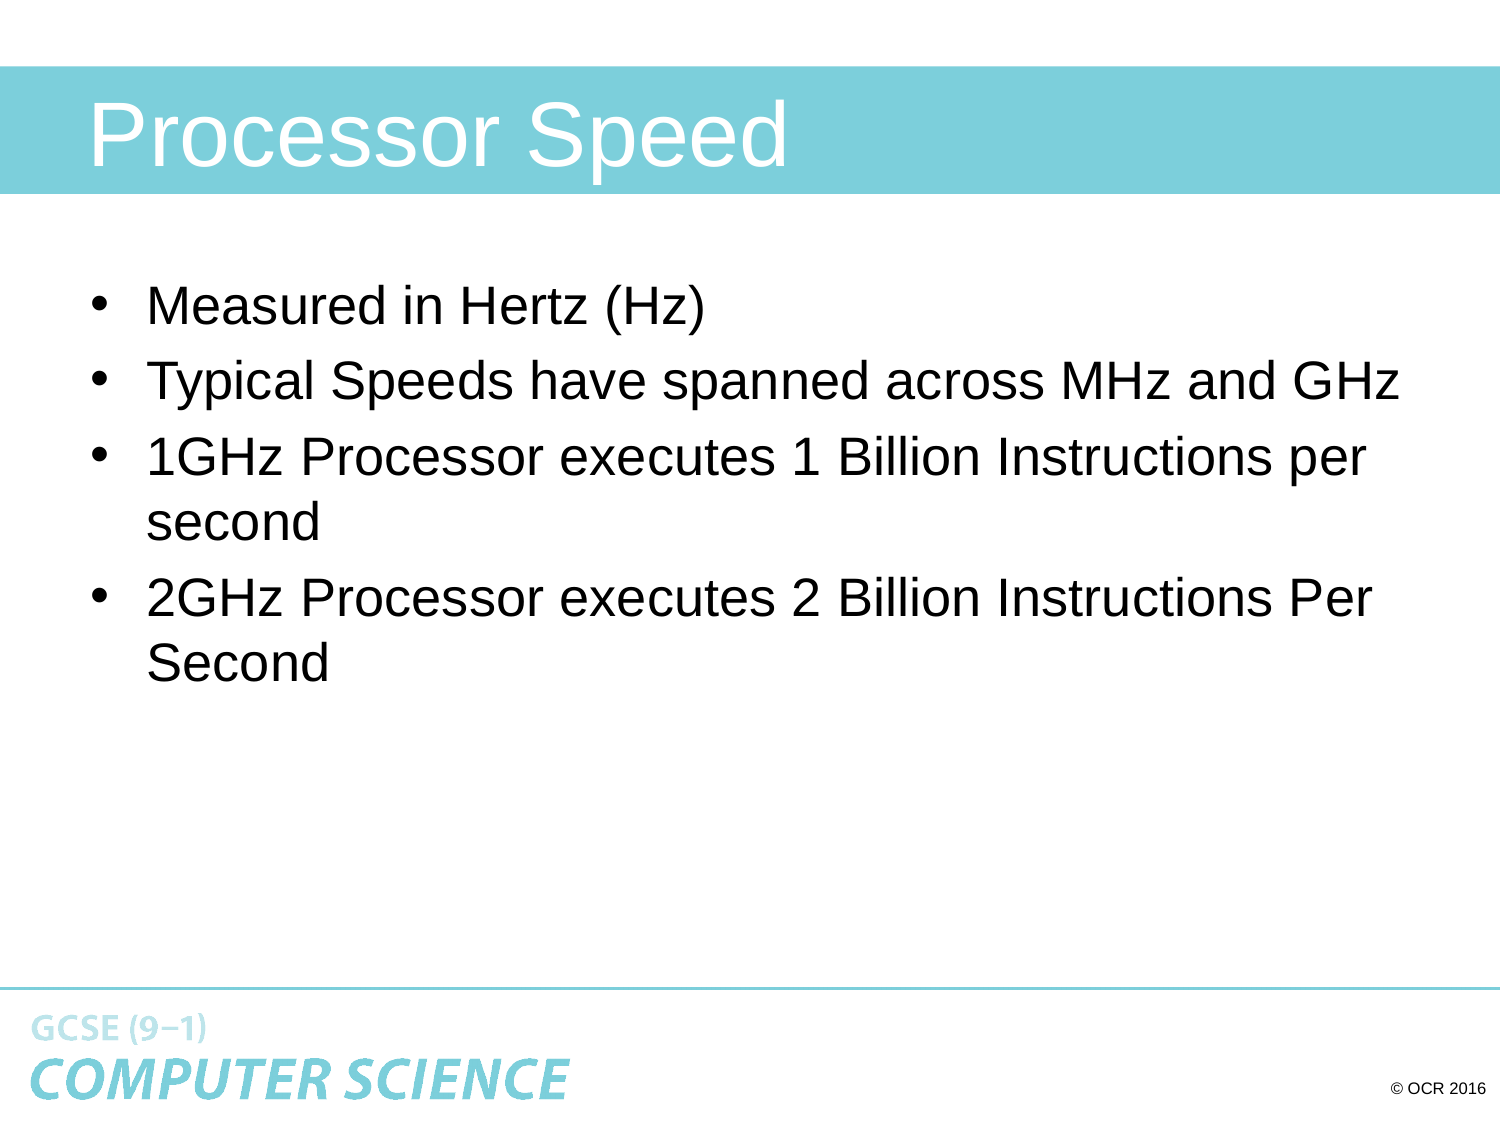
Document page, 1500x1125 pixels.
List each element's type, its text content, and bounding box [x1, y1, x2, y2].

title Processor Speed [0, 66, 1500, 194]
picture [0, 987, 1500, 1124]
list Measured in Hertz (Hz) Typical Speeds have spanned across MHz and GHz 1GHz Processor executes 1 Billion Instructions per second 2GHz Processor executes 2 Billion Instructions Per Second [75, 262, 1425, 965]
